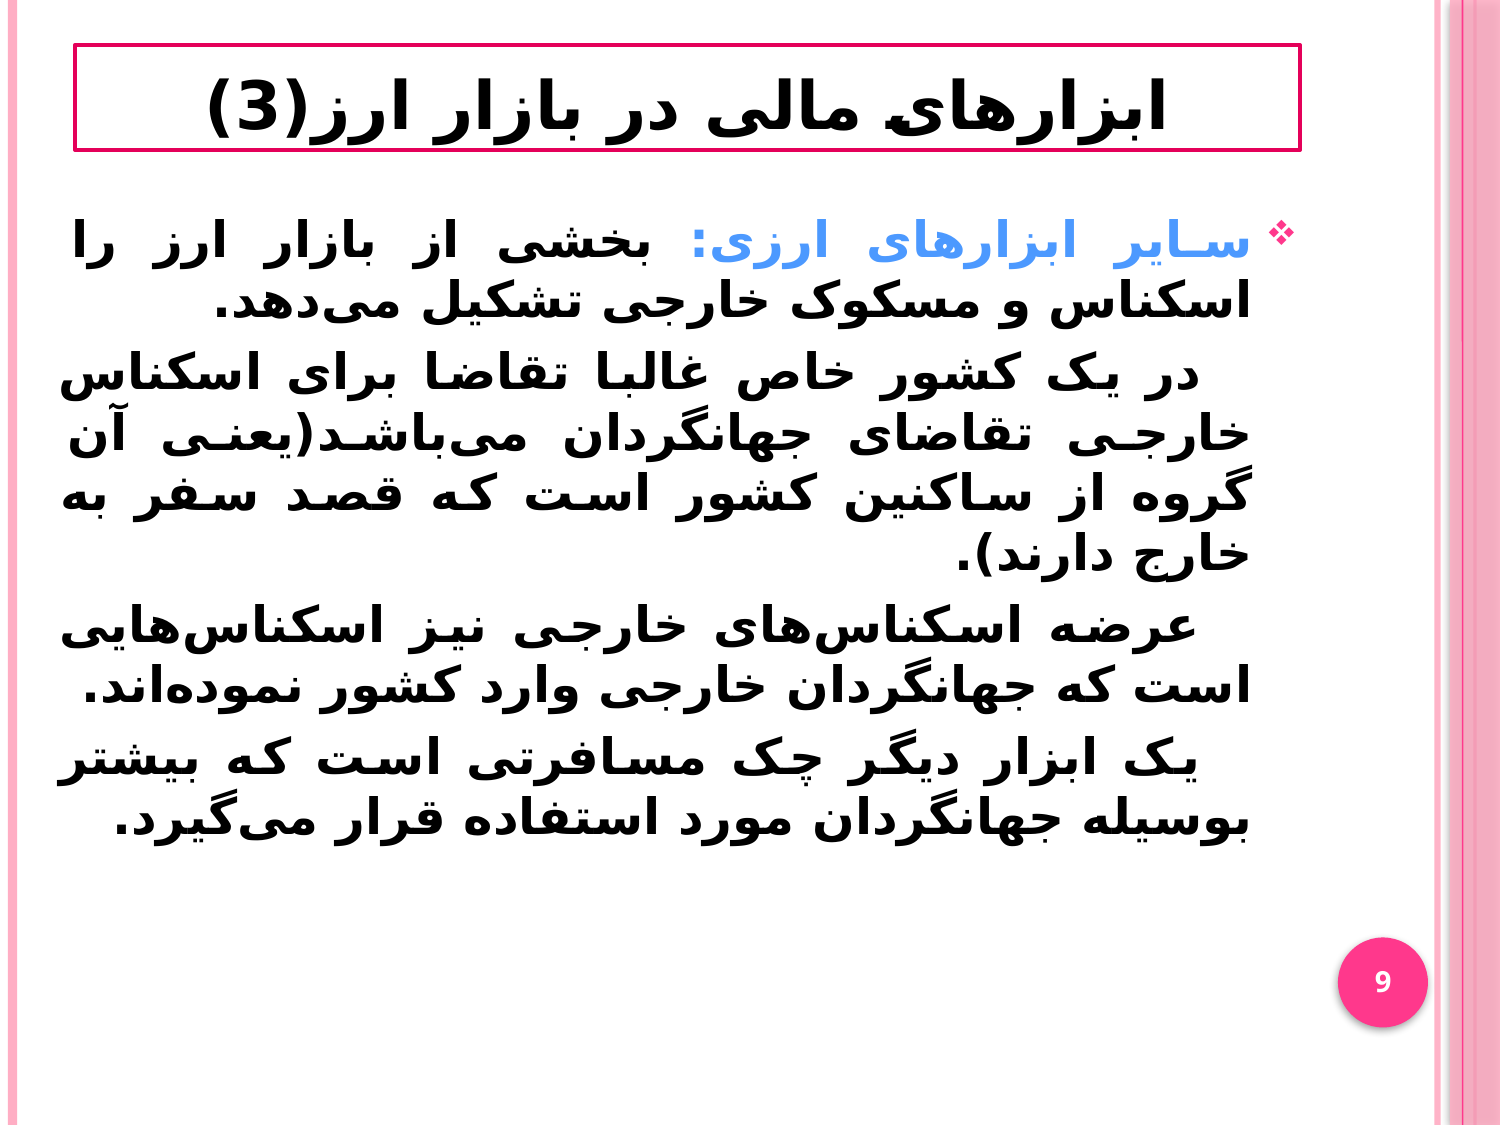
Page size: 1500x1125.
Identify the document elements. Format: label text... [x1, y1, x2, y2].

title ابزارهای مالی در بازار ارز(3) [73, 43, 1302, 152]
slide_number 9 [1333, 940, 1434, 1027]
list سایر ابزارهای ارزی: بخشی از بازار ارز را اسکناس و مسکوک خارجی تشکیل می‌دهد. در یک کشور خاص غالبا تقاضا برای اسکناس خارجی تقاضای جهانگردان می‌باشد(یعنی آن گروه از ساکنین کشور است که قصد سفر به خارج دارند). عرضه اسکناس‌های خارجی نیز اسکناس‌هایی است که جهانگردان خارجی وارد کشور نموده‌اند. یک ابزار دیگر چک مسافرتی است که بیشتر بوسیله جهانگردان مورد استفاده قرار می‌گیرد. [37, 200, 1313, 1100]
